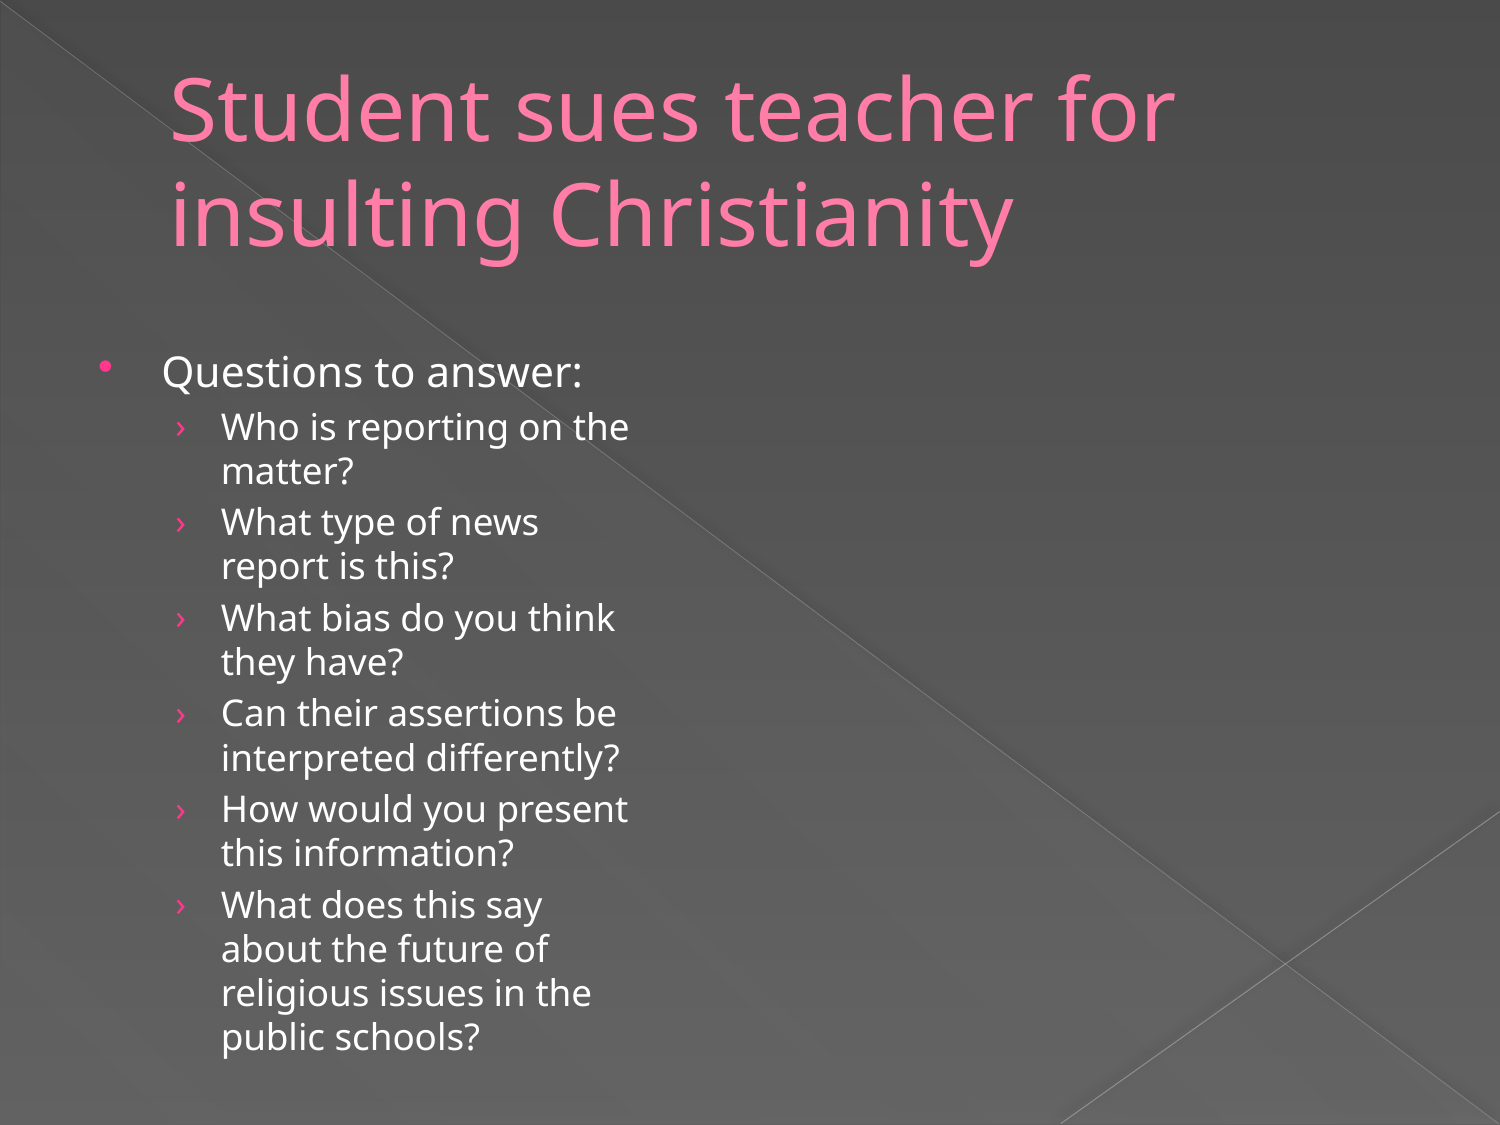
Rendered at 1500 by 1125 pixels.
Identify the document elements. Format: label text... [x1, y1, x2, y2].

list Questions to answer: Who is reporting on the matter? What type of news report is this? What bias do you think they have? Can their assertions be interpreted differently? How would you present this information? What does this say about the future of religious issues in the public schools? [75, 337, 663, 1080]
title Student sues teacher for insulting Christianity [75, 43, 1425, 274]
